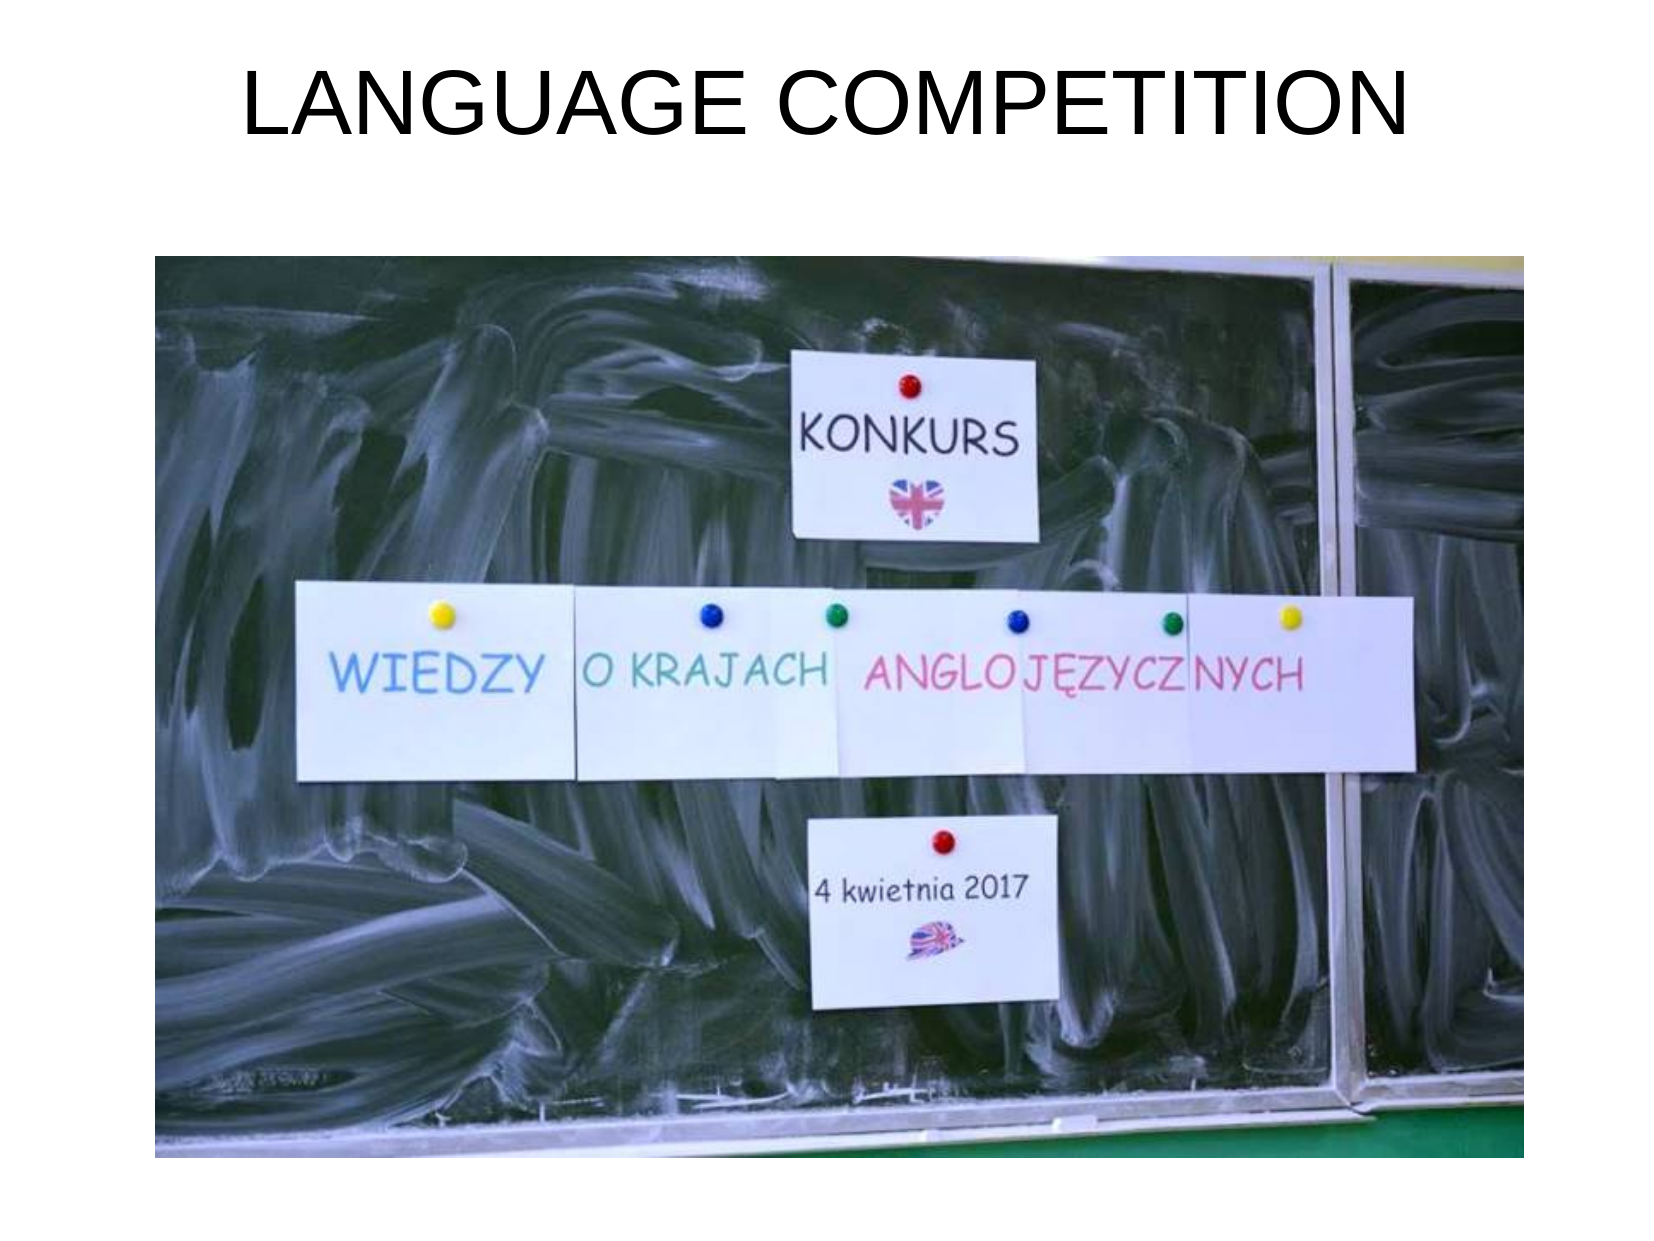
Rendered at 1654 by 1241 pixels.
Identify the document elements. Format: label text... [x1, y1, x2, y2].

title LANGUAGE COMPETITION [82, 49, 1571, 257]
picture [155, 256, 1524, 1158]
